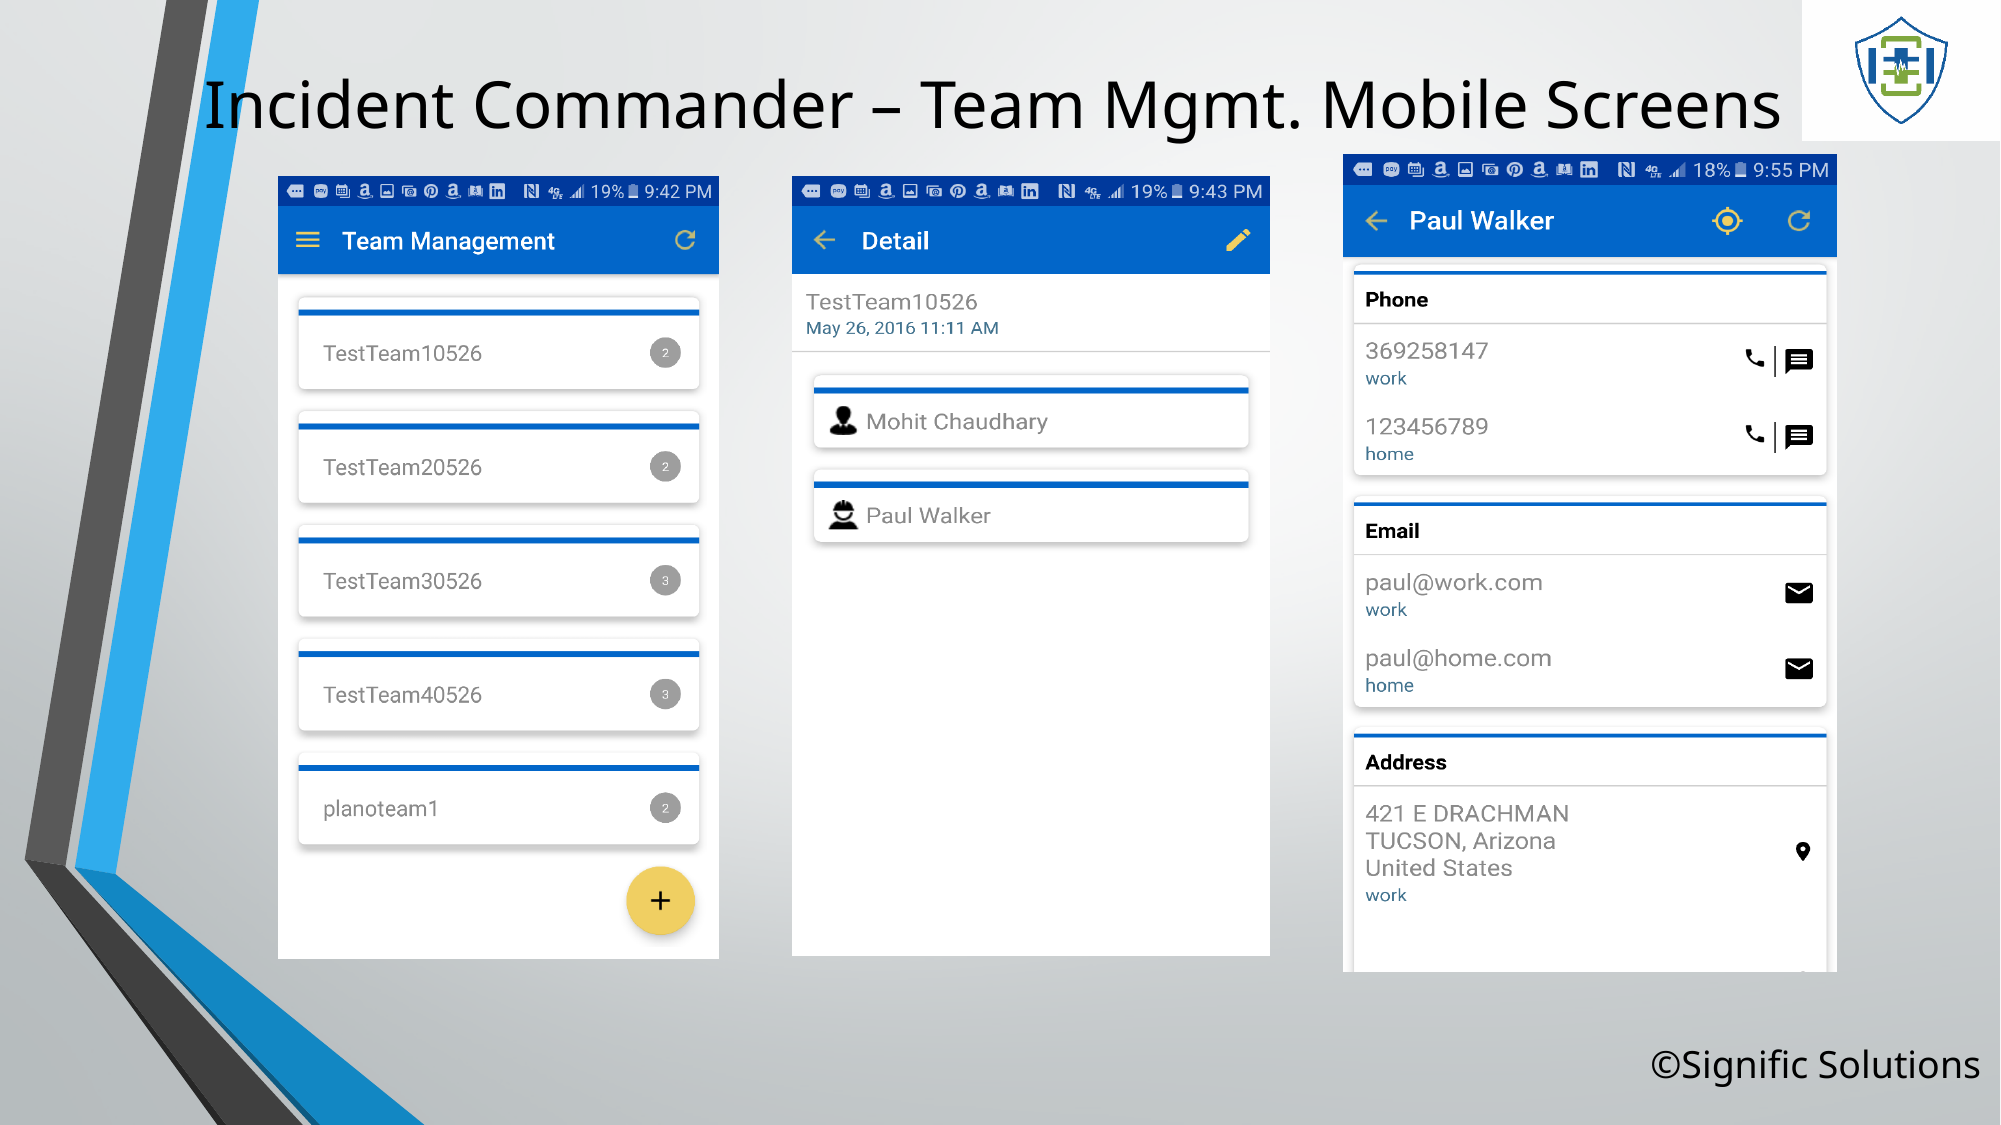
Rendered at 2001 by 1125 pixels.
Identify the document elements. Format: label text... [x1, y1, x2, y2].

picture [277, 176, 719, 960]
text_box ©Signific Solutions [1635, 1033, 1997, 1094]
picture [1801, 0, 2000, 141]
picture [792, 176, 1270, 956]
picture [1343, 153, 1838, 972]
title Incident Commander – Team Mgmt. Mobile Screens [172, 49, 1817, 157]
